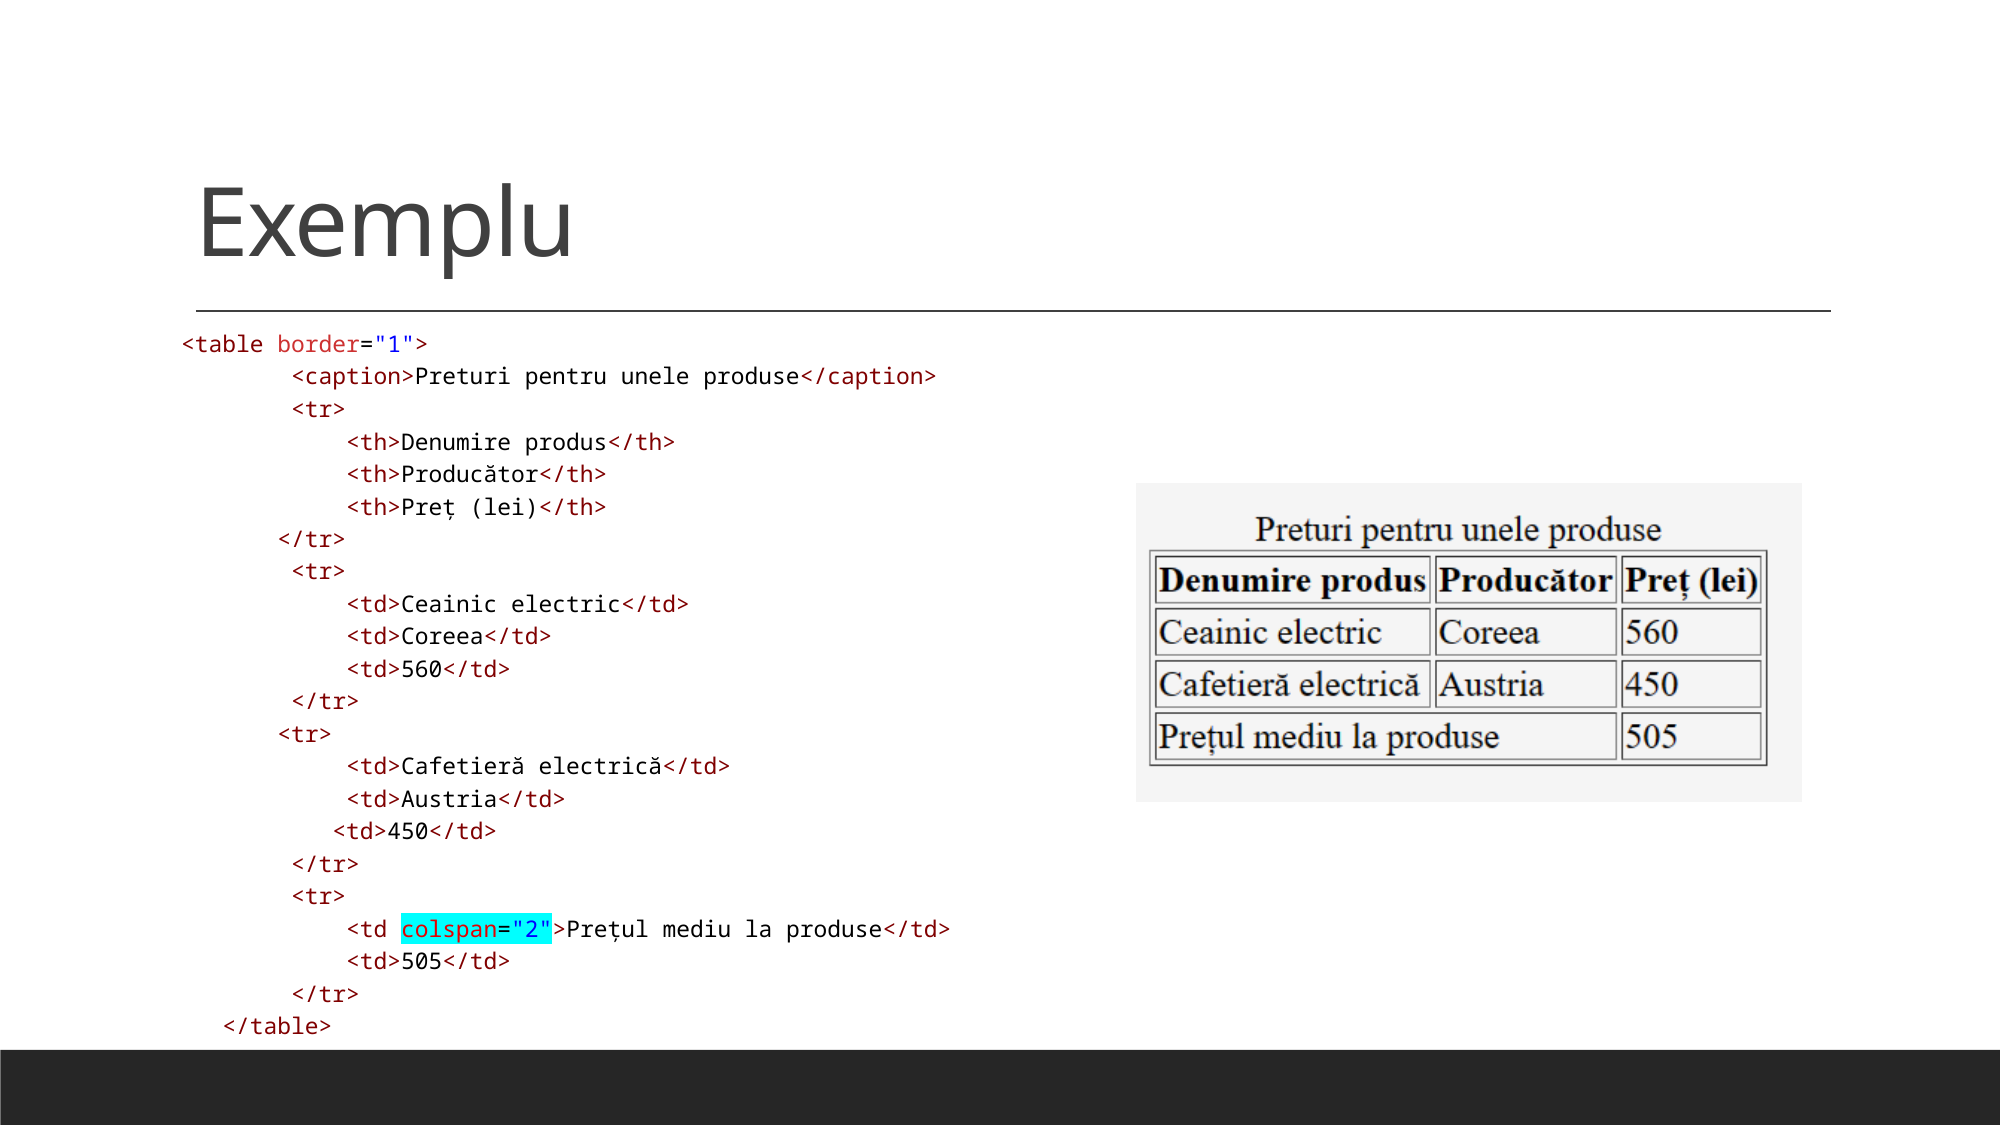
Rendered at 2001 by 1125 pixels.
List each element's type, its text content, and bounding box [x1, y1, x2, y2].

list <table border="1"> <caption>Preturi pentru unele produse</caption> <tr> <th>Denumire produs</th> <th>Producător</th> <th>Preț (lei)</th> </tr> <tr> <td>Ceainic electric</td> <td>Coreea</td> <td>560</td> </tr> <tr> <td>Cafetieră electrică</td> <td>Austria</td> <td>450</td> </tr> <tr> <td colspan="2">Prețul mediu la produse</td> <td>505</td> </tr> </table> [166, 319, 1115, 1050]
title Exemplu [180, 47, 1830, 285]
picture [1136, 483, 1802, 803]
